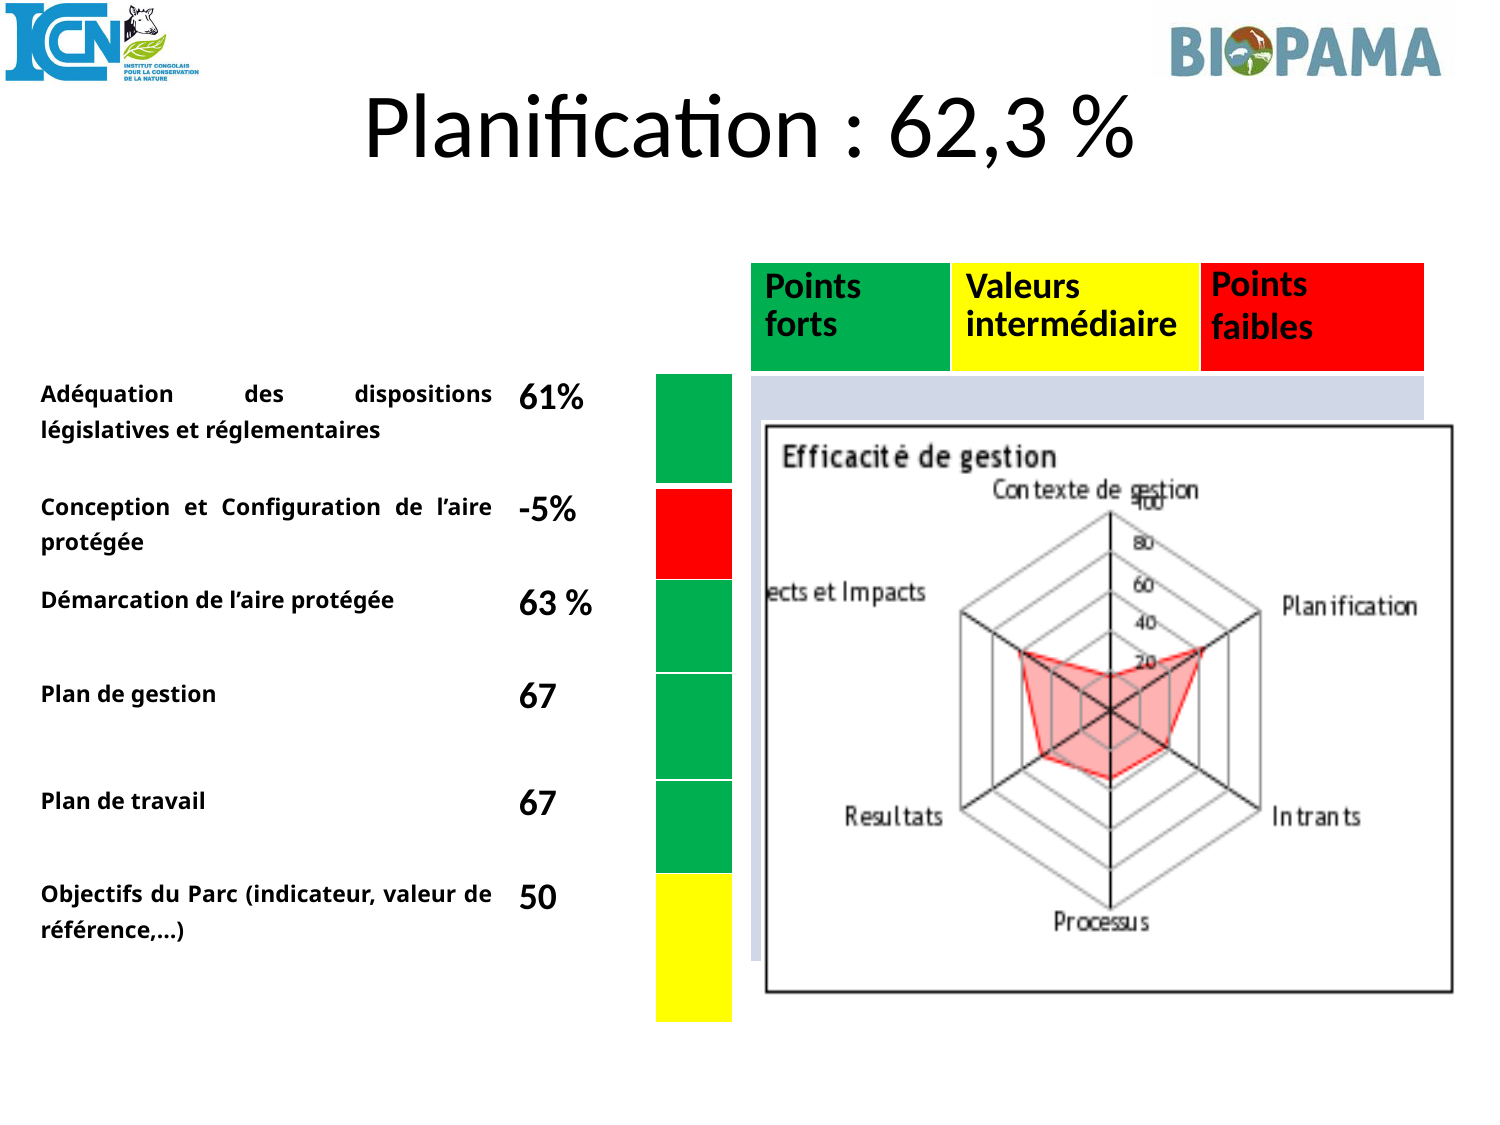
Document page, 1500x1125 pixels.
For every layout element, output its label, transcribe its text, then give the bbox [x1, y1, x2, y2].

table_cell [656, 580, 732, 672]
table_cell -5% [505, 489, 655, 579]
table_cell [656, 874, 732, 1022]
table_cell 67 [505, 674, 655, 779]
picture [0, 0, 202, 85]
table_cell [751, 376, 1424, 961]
table_header Adéquation des dispositions législatives et réglementaires [30, 374, 503, 483]
table_cell 67 [505, 781, 655, 873]
table_cell Objectifs du Parc (indicateur, valeur de référence,…) [30, 874, 503, 1022]
table_cell Plan de travail [30, 781, 503, 873]
table_cell 63 % [505, 580, 655, 672]
table_cell 50 [505, 874, 655, 1022]
table_cell Conception et Configuration de l’aire protégée [30, 489, 503, 579]
table_cell Démarcation de l’aire protégée [30, 580, 503, 672]
table_cell [656, 781, 732, 873]
title Planification : 62,3 % [0, 45, 1500, 197]
picture [1151, 0, 1455, 77]
table_header [656, 374, 732, 483]
table_cell [656, 674, 732, 779]
table_cell Plan de gestion [30, 674, 503, 779]
table_header Points faibles [1201, 263, 1424, 371]
picture [761, 420, 1459, 1000]
table_header 61% [505, 374, 655, 483]
table_cell [656, 489, 732, 579]
table_header Points forts [751, 263, 950, 371]
table_header Valeurs intermédiaire [952, 263, 1199, 371]
